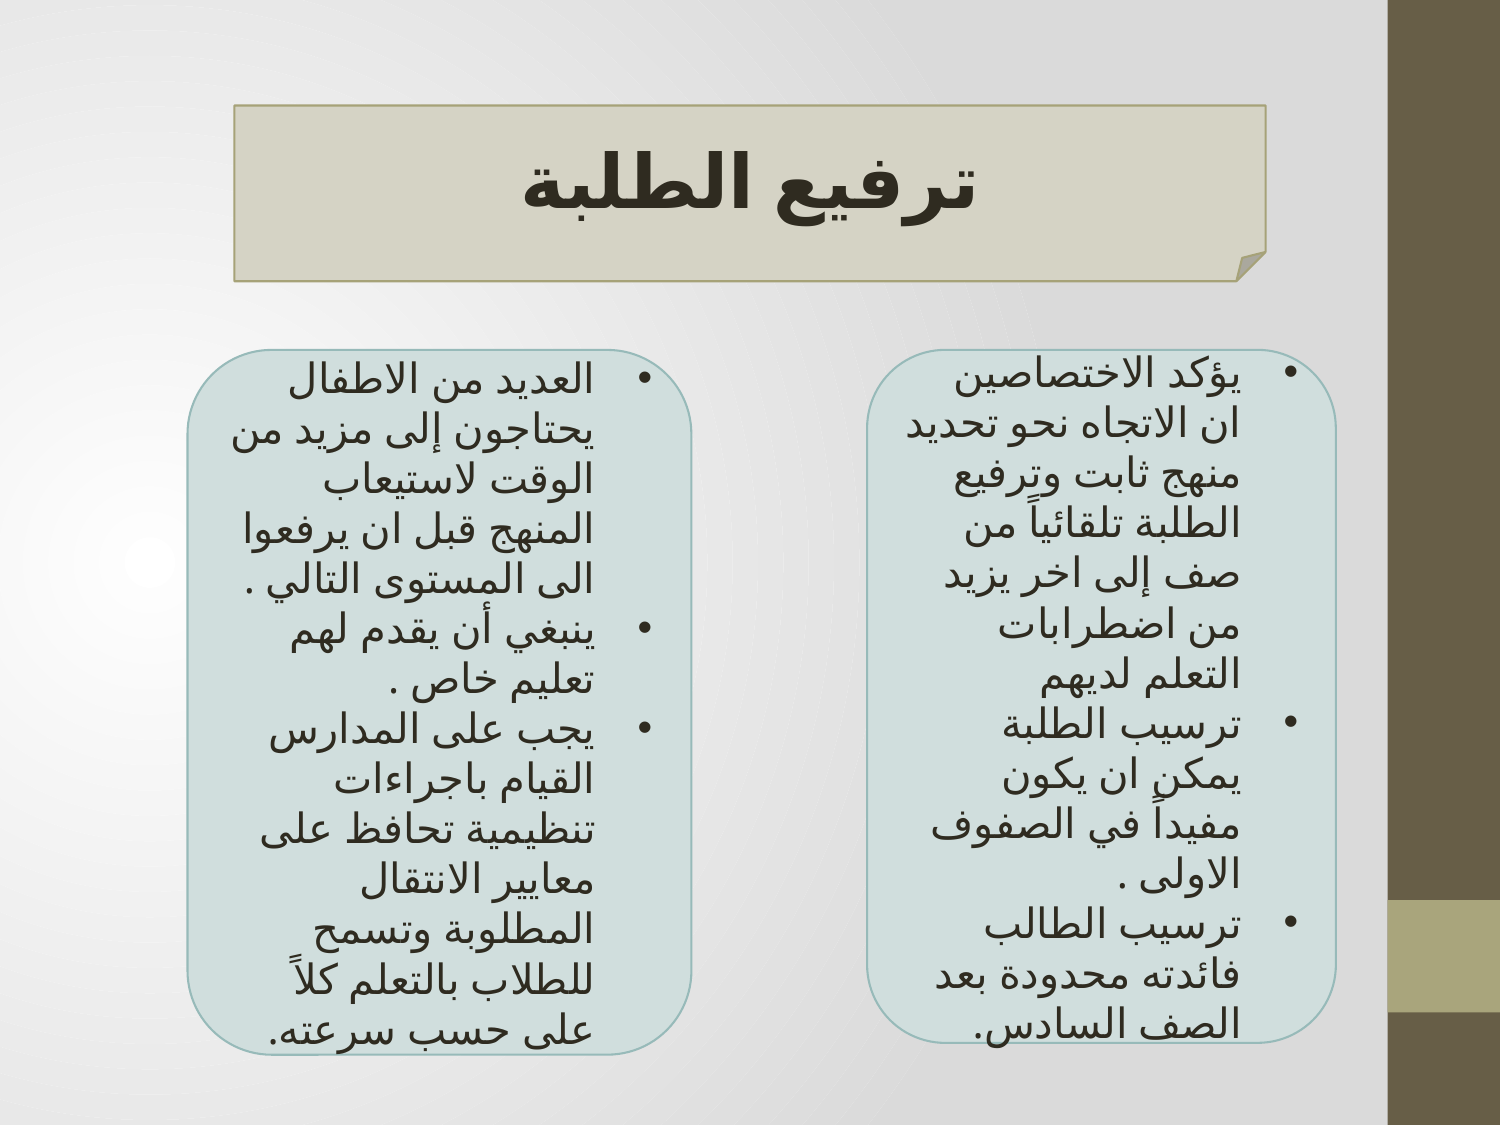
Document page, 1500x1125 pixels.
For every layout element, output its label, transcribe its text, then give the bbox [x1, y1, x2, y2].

text_box ترفيع الطلبة [233, 104, 1267, 283]
text_box العديد من الاطفال يحتاجون إلى مزيد من الوقت لاستيعاب المنهج قبل ان يرفعوا الى المستوى التالي . ينبغي أن يقدم لهم تعليم خاص . يجب على المدارس القيام باجراءات تنظيمية تحافظ على معايير الانتقال المطلوبة وتسمح للطلاب بالتعلم كلاً على حسب سرعته. [186, 348, 693, 1056]
text_box يؤكد الاختصاصين ان الاتجاه نحو تحديد منهج ثابت وترفيع الطلبة تلقائياً من صف إلى اخر يزيد من اضطرابات التعلم لديهم ترسيب الطلبة يمكن ان يكون مفيداً في الصفوف الاولى . ترسيب الطالب فائدته محدودة بعد الصف السادس. [866, 348, 1337, 1044]
